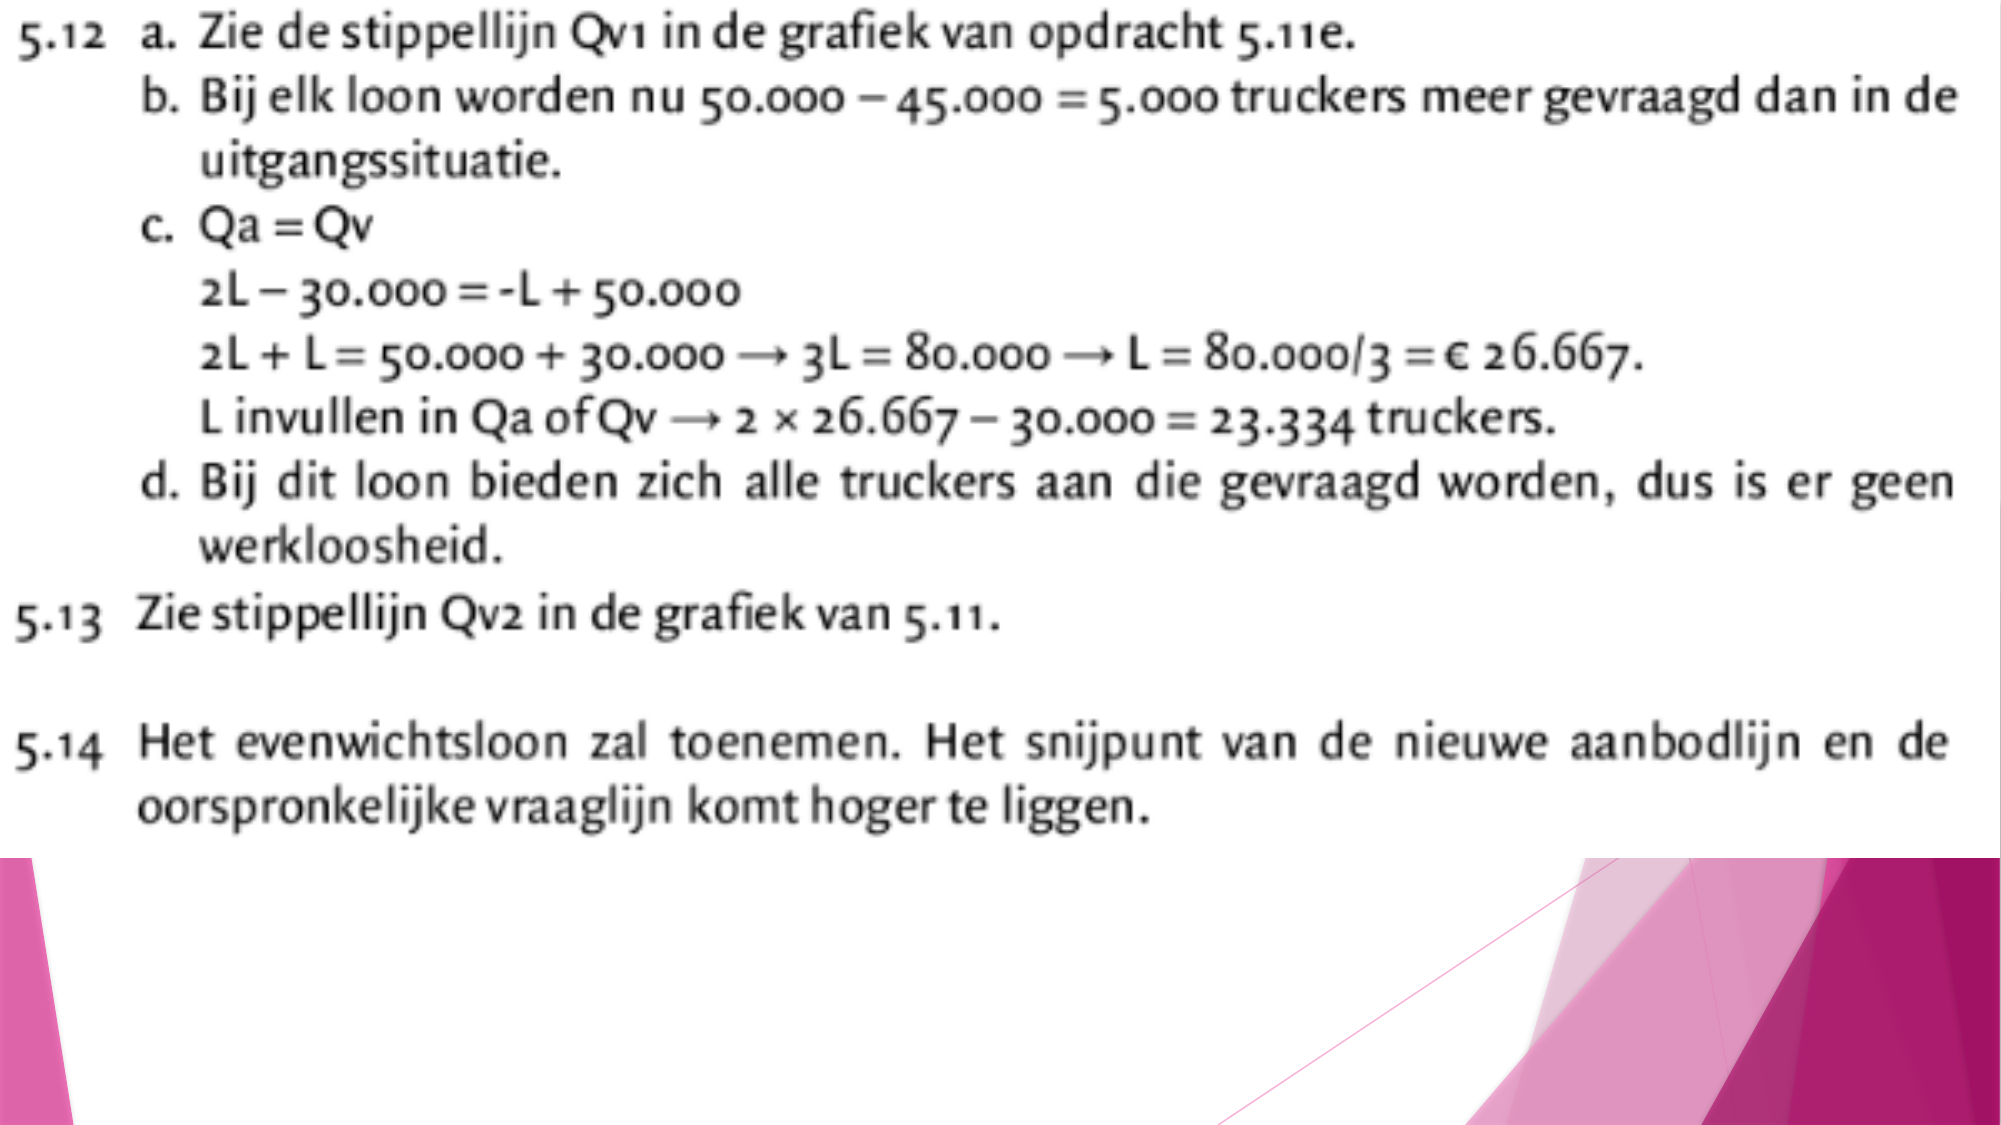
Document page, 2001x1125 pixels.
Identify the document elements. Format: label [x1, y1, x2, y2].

picture [0, 0, 2000, 858]
